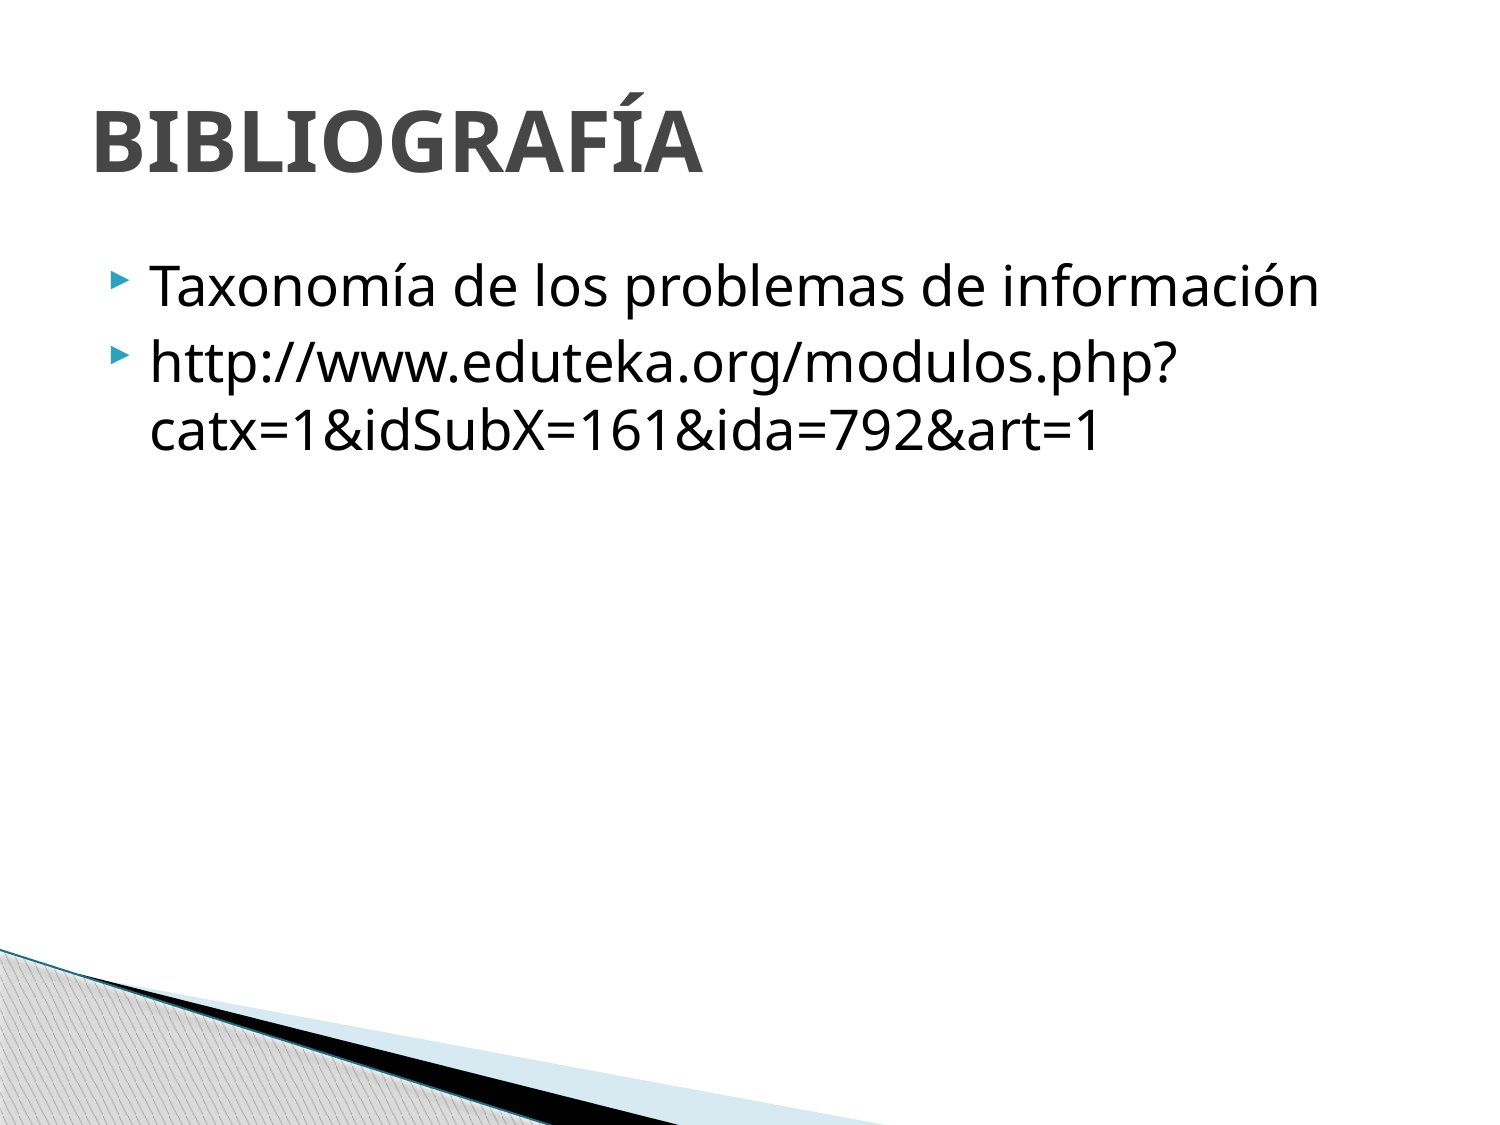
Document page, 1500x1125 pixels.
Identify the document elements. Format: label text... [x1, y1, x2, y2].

title BIBLIOGRAFÍA [75, 45, 1425, 233]
list Taxonomía de los problemas de información http://www.eduteka.org/modulos.php?catx=1&idSubX=161&ida=792&art=1 [75, 243, 1425, 986]
